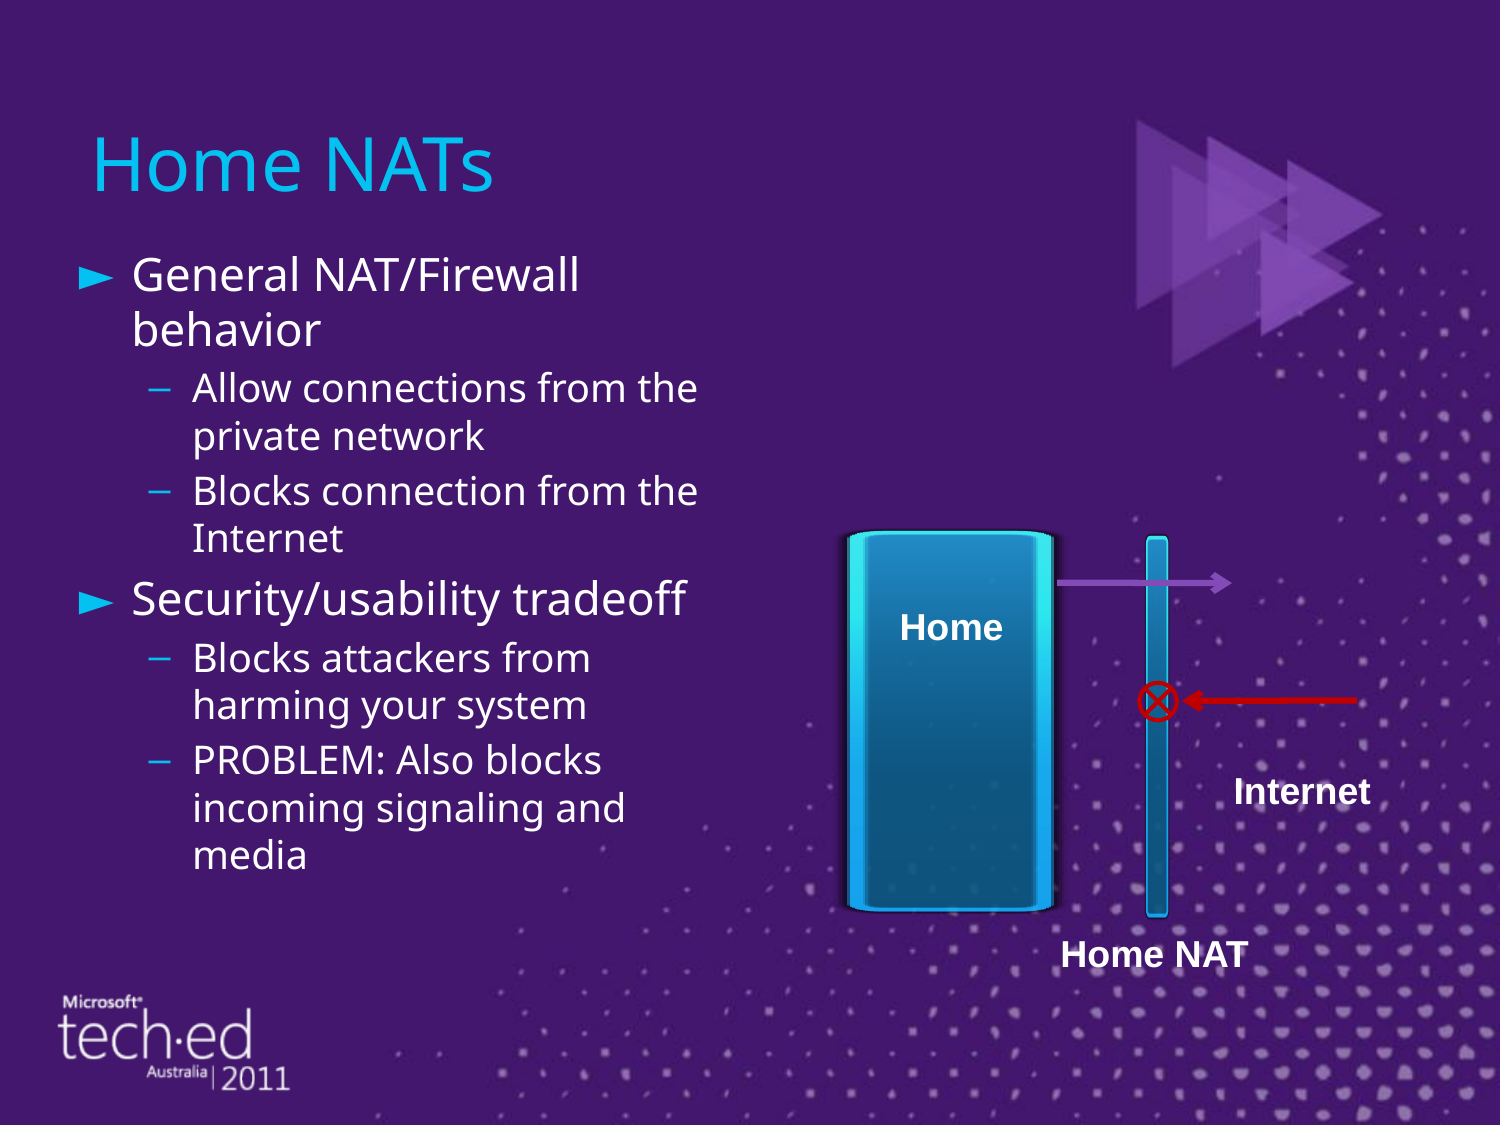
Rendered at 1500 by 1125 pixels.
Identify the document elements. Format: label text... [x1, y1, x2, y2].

title Home NATs [75, 67, 1425, 256]
picture [0, 0, 1500, 1125]
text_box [831, 527, 1457, 984]
list General NAT/Firewall behavior Allow connections from the private network Blocks connection from the Internet Security/usability tradeoff Blocks attackers from harming your system PROBLEM: Also blocks incoming signaling and media [63, 237, 740, 887]
